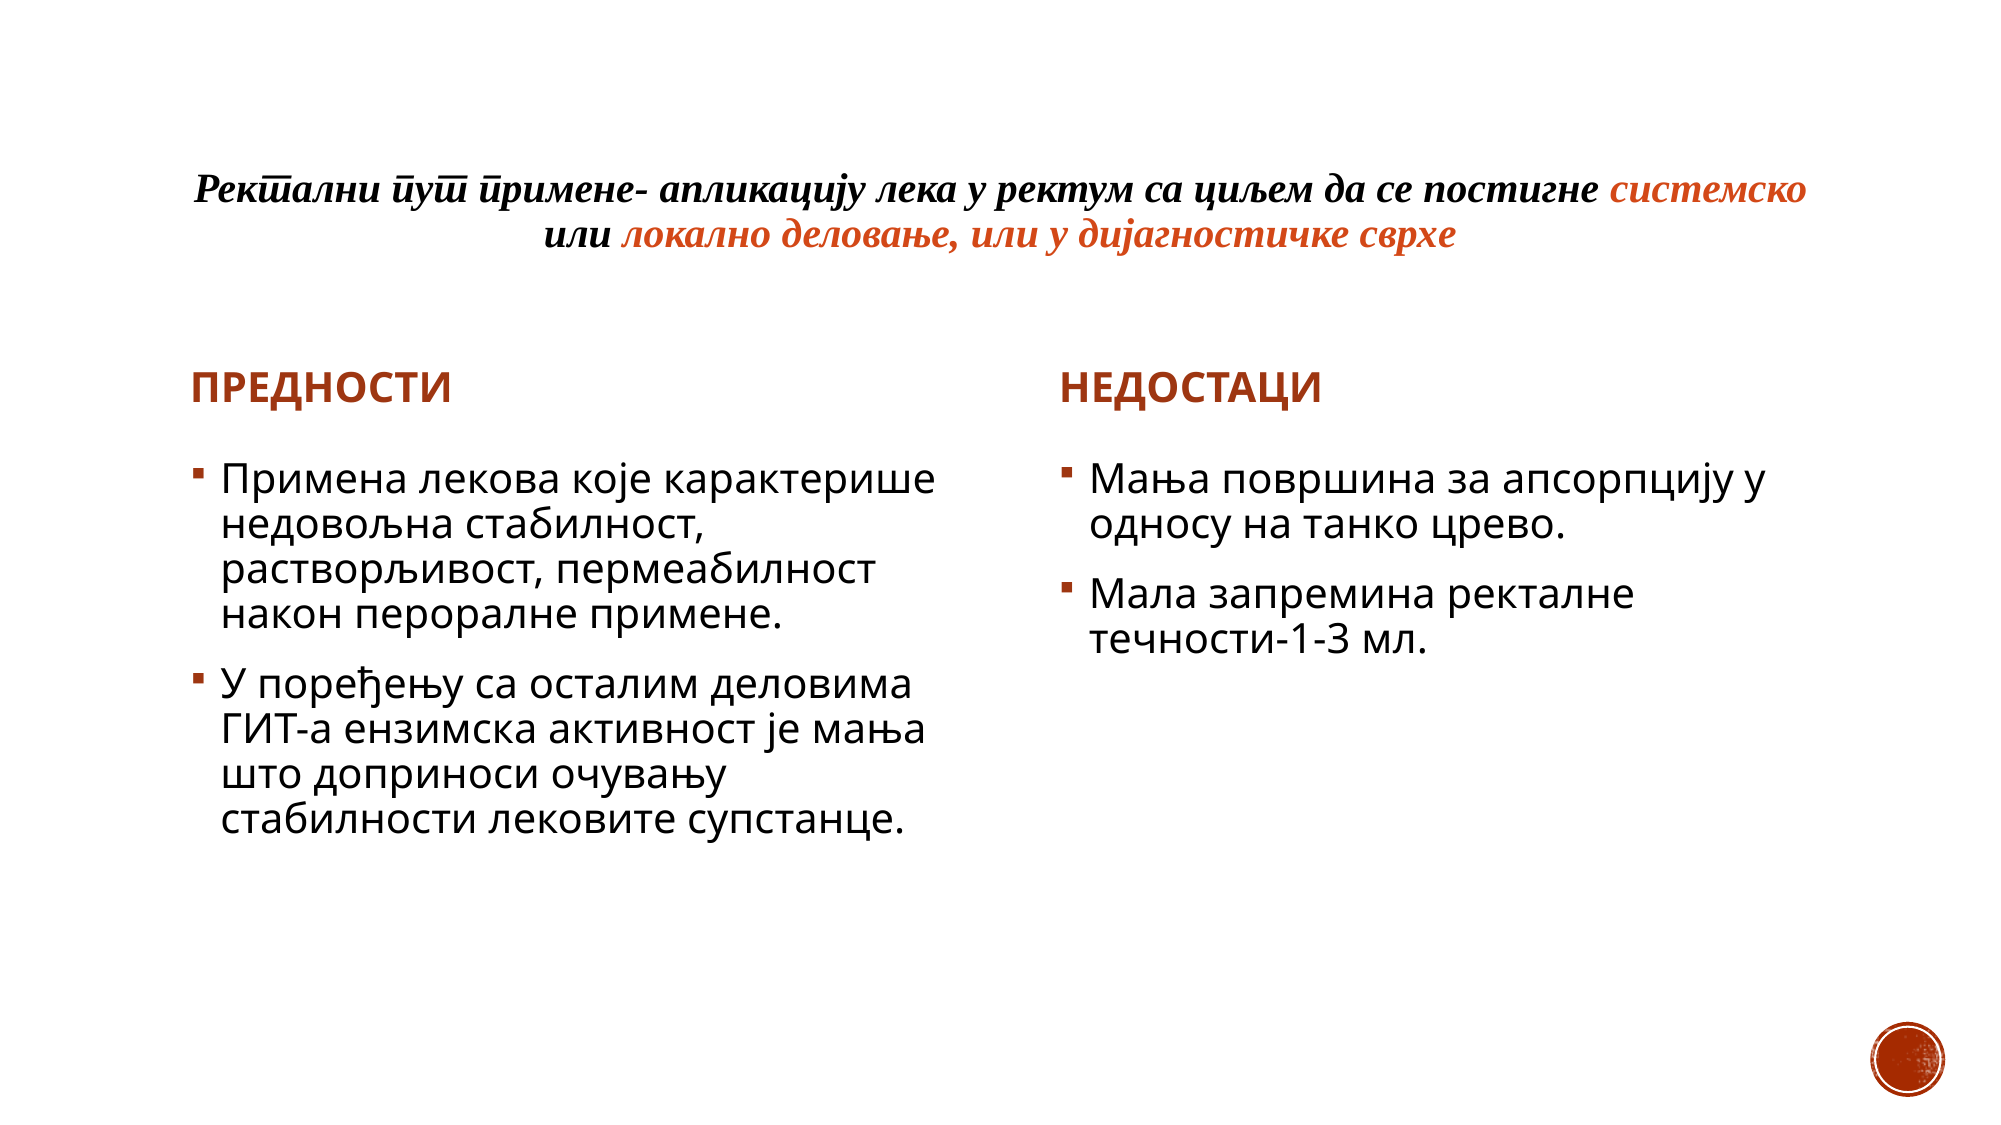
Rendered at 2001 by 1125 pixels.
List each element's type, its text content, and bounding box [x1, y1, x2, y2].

list Мања површина за апсорпцију у односу на танко црево. Мала запремина ректалне течности-1-3 мл. [1043, 450, 1824, 990]
list ПРЕДНОСТИ [174, 336, 955, 441]
list НЕДОСТАЦИ [1043, 336, 1824, 441]
title Ректални пут примене- апликацију лека у ректум са циљем да се постигне системско или локално деловање, или у дијагностичке сврхе [175, 79, 1826, 344]
list Примена лекова које карактерише недовољна стабилност, растворљивост, пермеабилност након пероралне примене. У поређењу са осталим деловима ГИТ-а ензимска активност је мања што доприноси очувању стабилности лековите супстанце. [175, 450, 956, 990]
